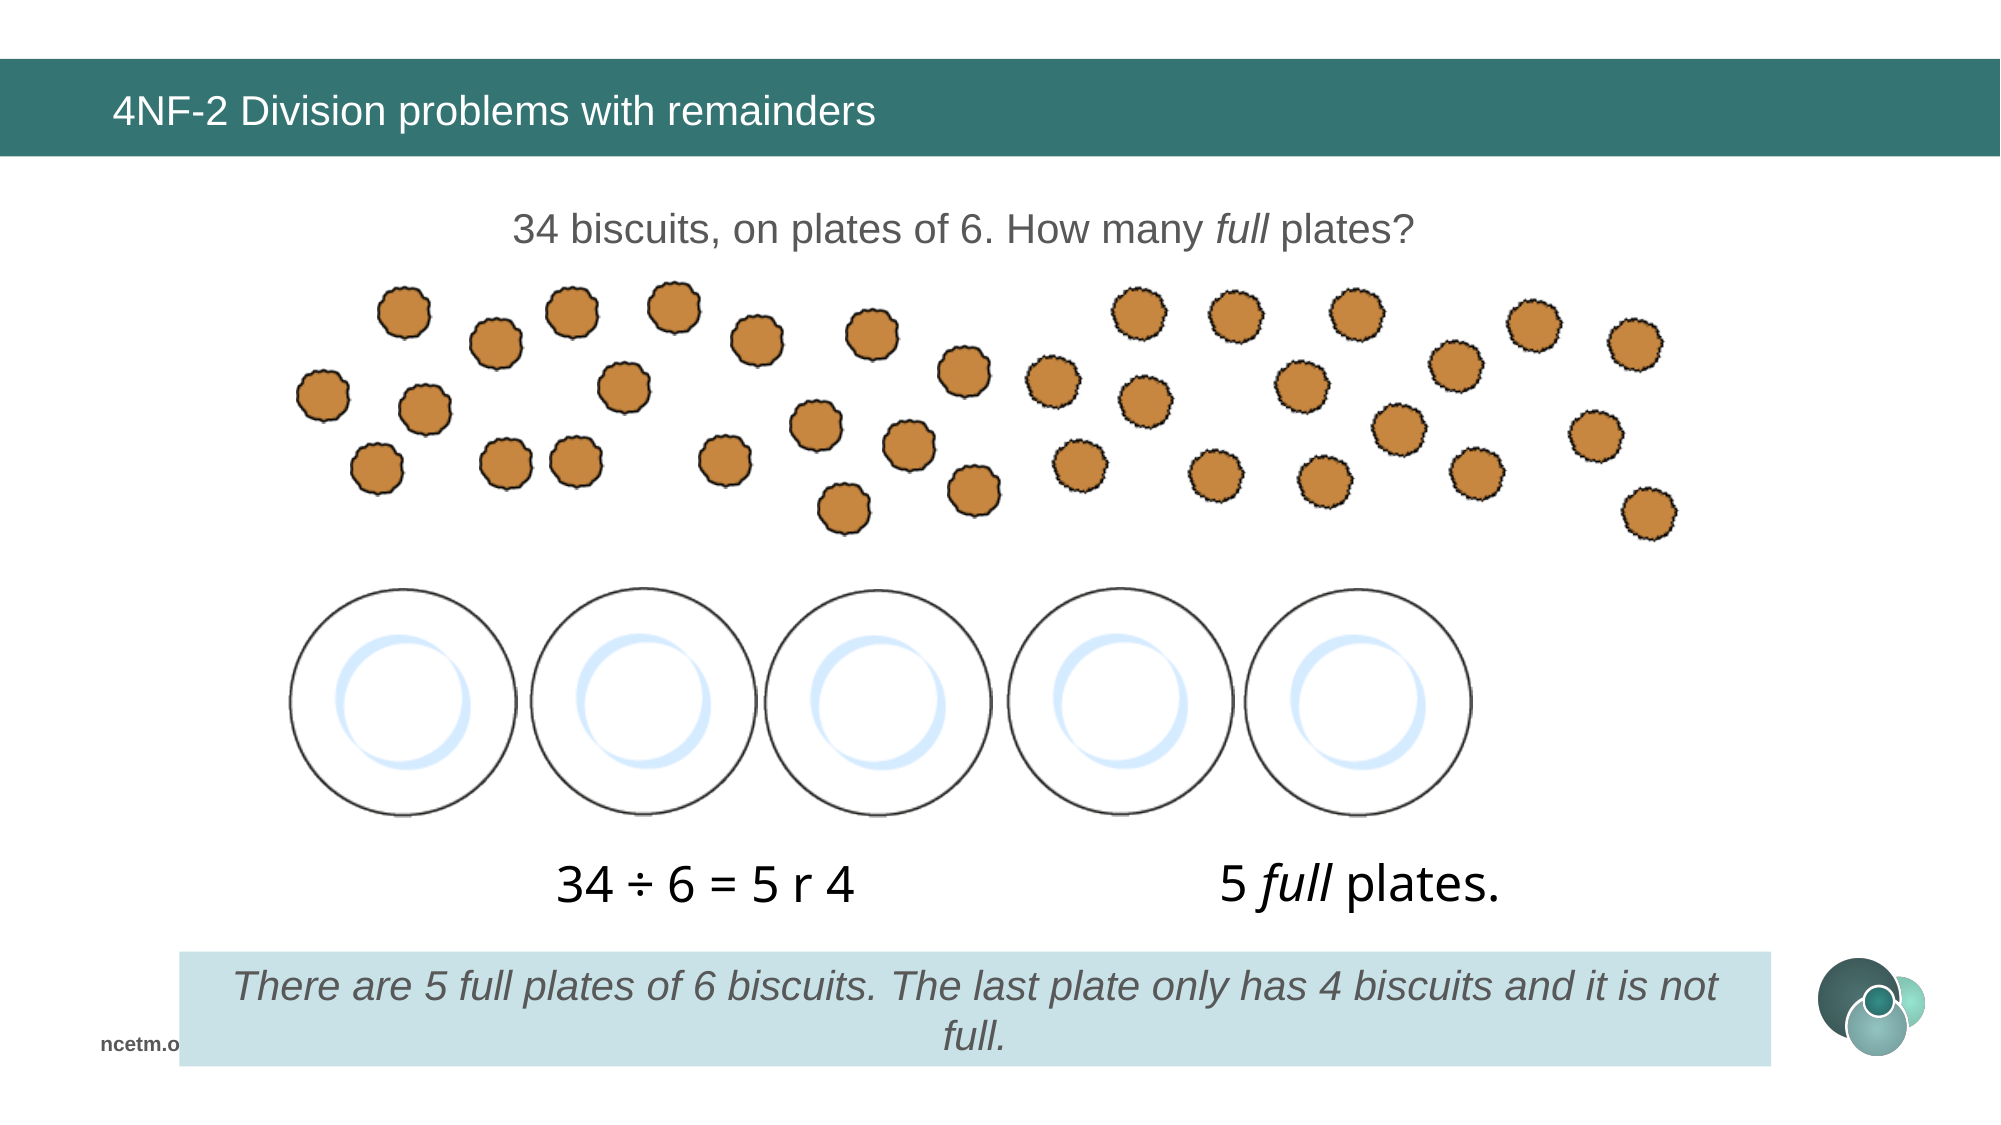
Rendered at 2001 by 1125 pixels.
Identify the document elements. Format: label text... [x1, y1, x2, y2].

picture [1243, 588, 1473, 818]
picture [1364, 396, 1435, 465]
picture [597, 359, 653, 416]
picture [1111, 366, 1181, 437]
picture [1290, 448, 1361, 517]
picture [845, 307, 901, 364]
picture [1045, 432, 1116, 501]
picture [1018, 348, 1089, 417]
picture [376, 285, 433, 341]
picture [1600, 311, 1671, 380]
picture [882, 418, 938, 474]
picture [478, 435, 535, 492]
picture [1322, 281, 1393, 350]
picture [1267, 353, 1338, 422]
picture [1104, 280, 1175, 349]
picture [1201, 283, 1272, 352]
text_box 34 ÷ 6 = 5 r 4 [541, 845, 870, 920]
text_box 34 biscuits, on plates of 6. How many full plates? [405, 194, 1522, 260]
picture [1421, 333, 1492, 401]
picture [729, 312, 786, 369]
title 4NF-2 Division problems with remainders [97, 76, 1945, 147]
picture [1005, 587, 1236, 817]
picture [937, 344, 993, 400]
picture [1818, 958, 1925, 1056]
picture [398, 382, 454, 438]
picture [288, 588, 518, 818]
picture [468, 316, 525, 372]
picture [698, 433, 754, 490]
picture [1181, 442, 1252, 511]
picture [1614, 480, 1685, 549]
text_box There are 5 full plates of 6 biscuits. The last plate only has 4 biscuits and it is not full. [179, 951, 1772, 1067]
picture [528, 587, 759, 817]
picture [350, 440, 406, 497]
text_box 5 full plates. [1204, 843, 1516, 919]
picture [1442, 440, 1513, 509]
picture [947, 463, 1003, 519]
picture [763, 588, 993, 819]
picture [1561, 403, 1632, 471]
picture [789, 398, 846, 454]
picture [548, 433, 605, 490]
picture [1499, 292, 1570, 361]
picture [545, 285, 601, 341]
picture [646, 280, 703, 337]
picture [296, 368, 353, 424]
picture [817, 481, 873, 538]
